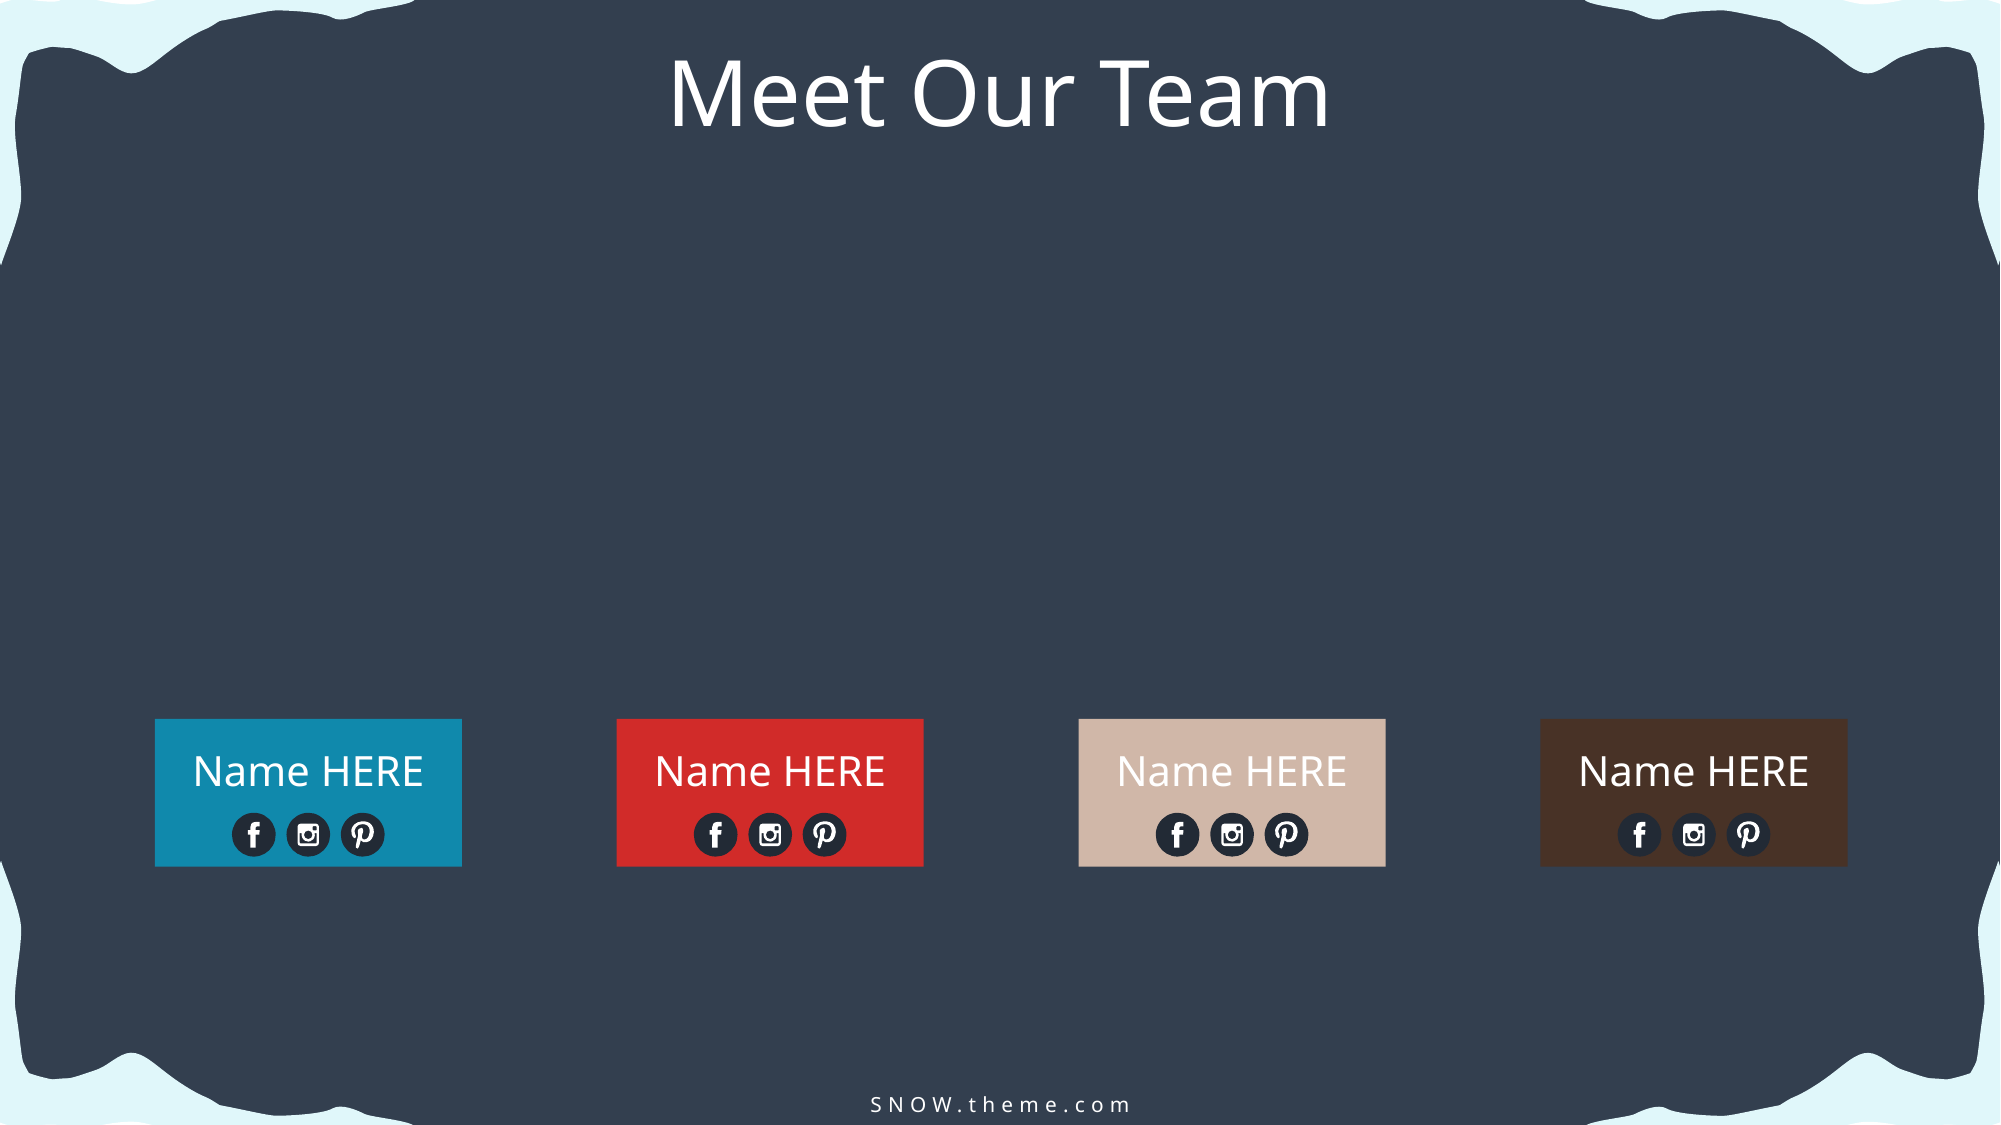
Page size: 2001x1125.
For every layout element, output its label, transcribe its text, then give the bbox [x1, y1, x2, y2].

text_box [693, 812, 847, 857]
picture [560, 304, 980, 867]
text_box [1155, 812, 1309, 857]
text_box Meet Our Team [651, 27, 1349, 153]
picture [98, 304, 518, 867]
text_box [231, 812, 385, 857]
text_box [1617, 812, 1771, 857]
picture [1022, 304, 1442, 867]
picture [1484, 304, 1904, 867]
